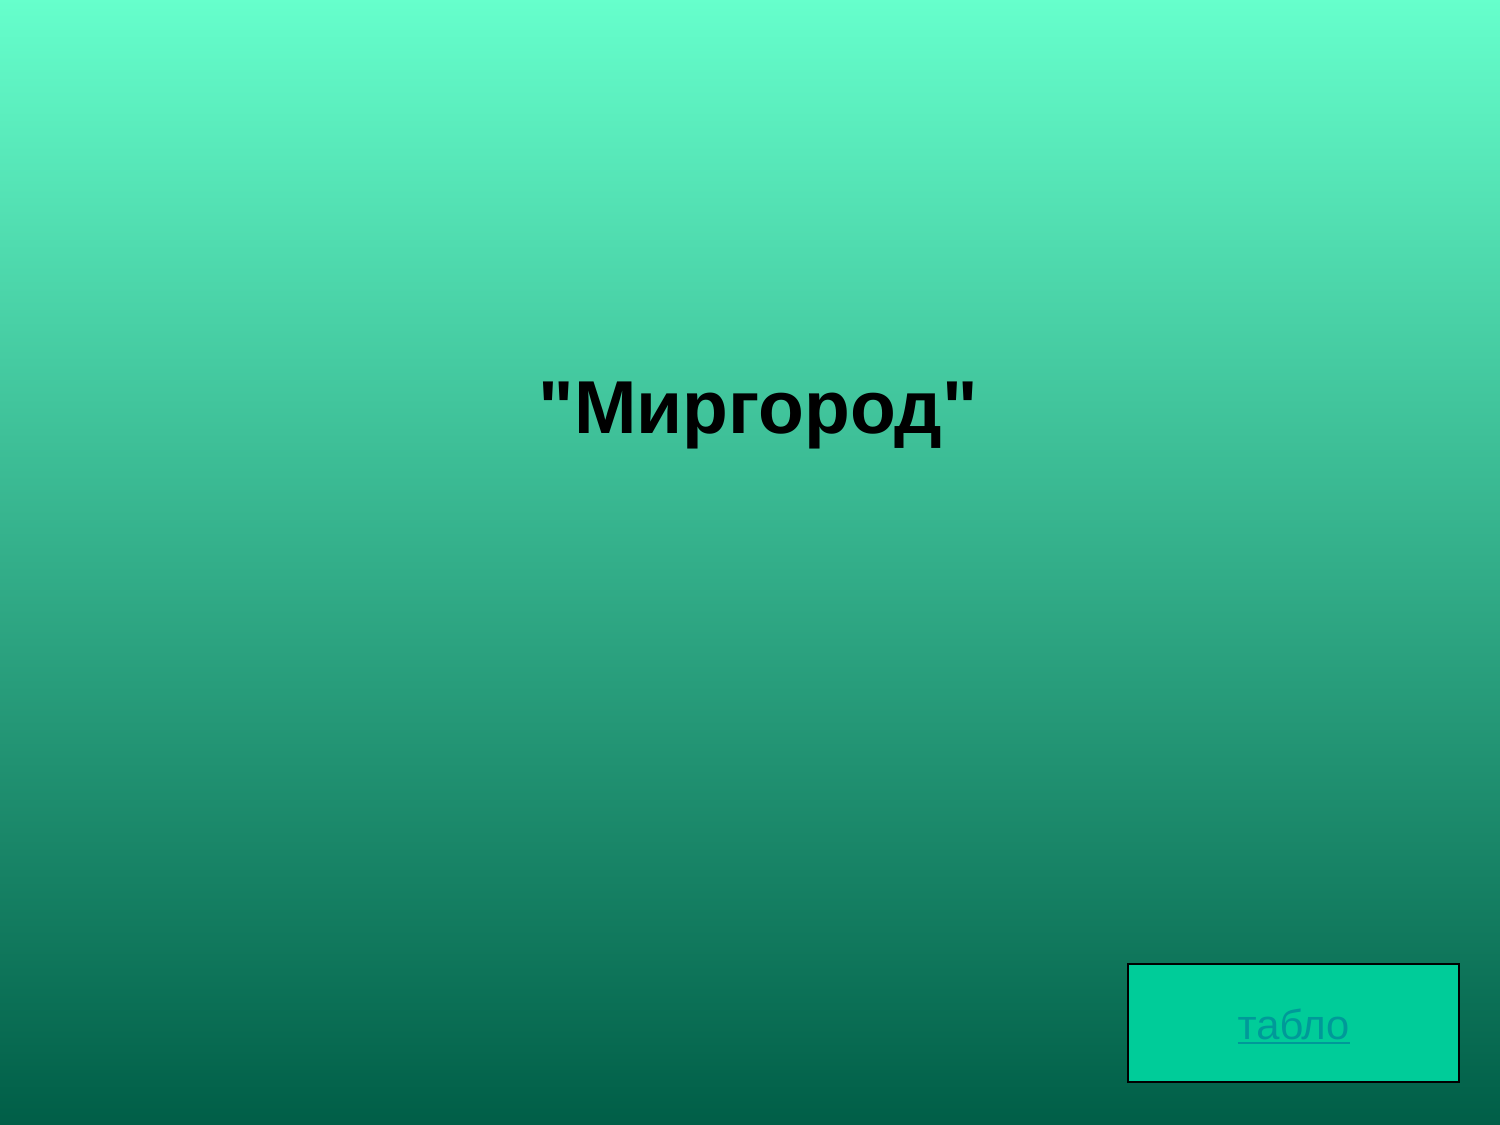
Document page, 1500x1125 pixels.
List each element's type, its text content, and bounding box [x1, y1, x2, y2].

text_box табло [1128, 964, 1459, 1083]
list "Миргород" [93, 140, 1444, 884]
